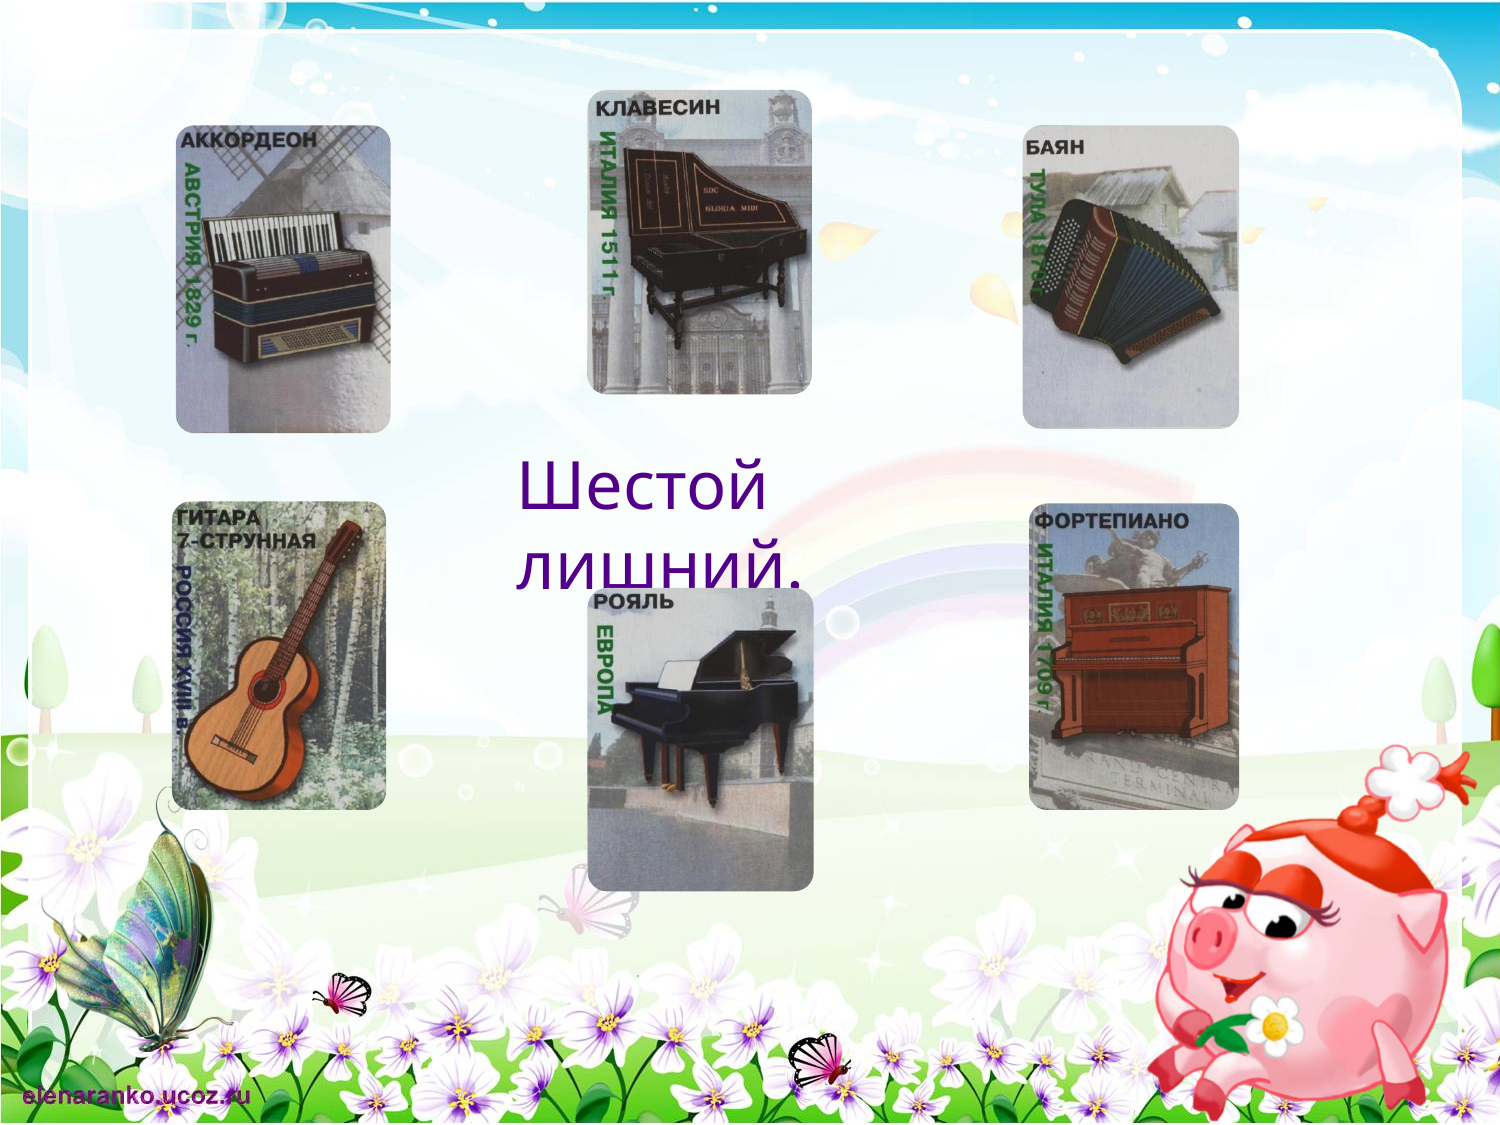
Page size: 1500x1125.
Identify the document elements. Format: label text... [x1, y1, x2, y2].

picture [0, 0, 1500, 1125]
text_box Шестой лишний. [501, 435, 963, 610]
